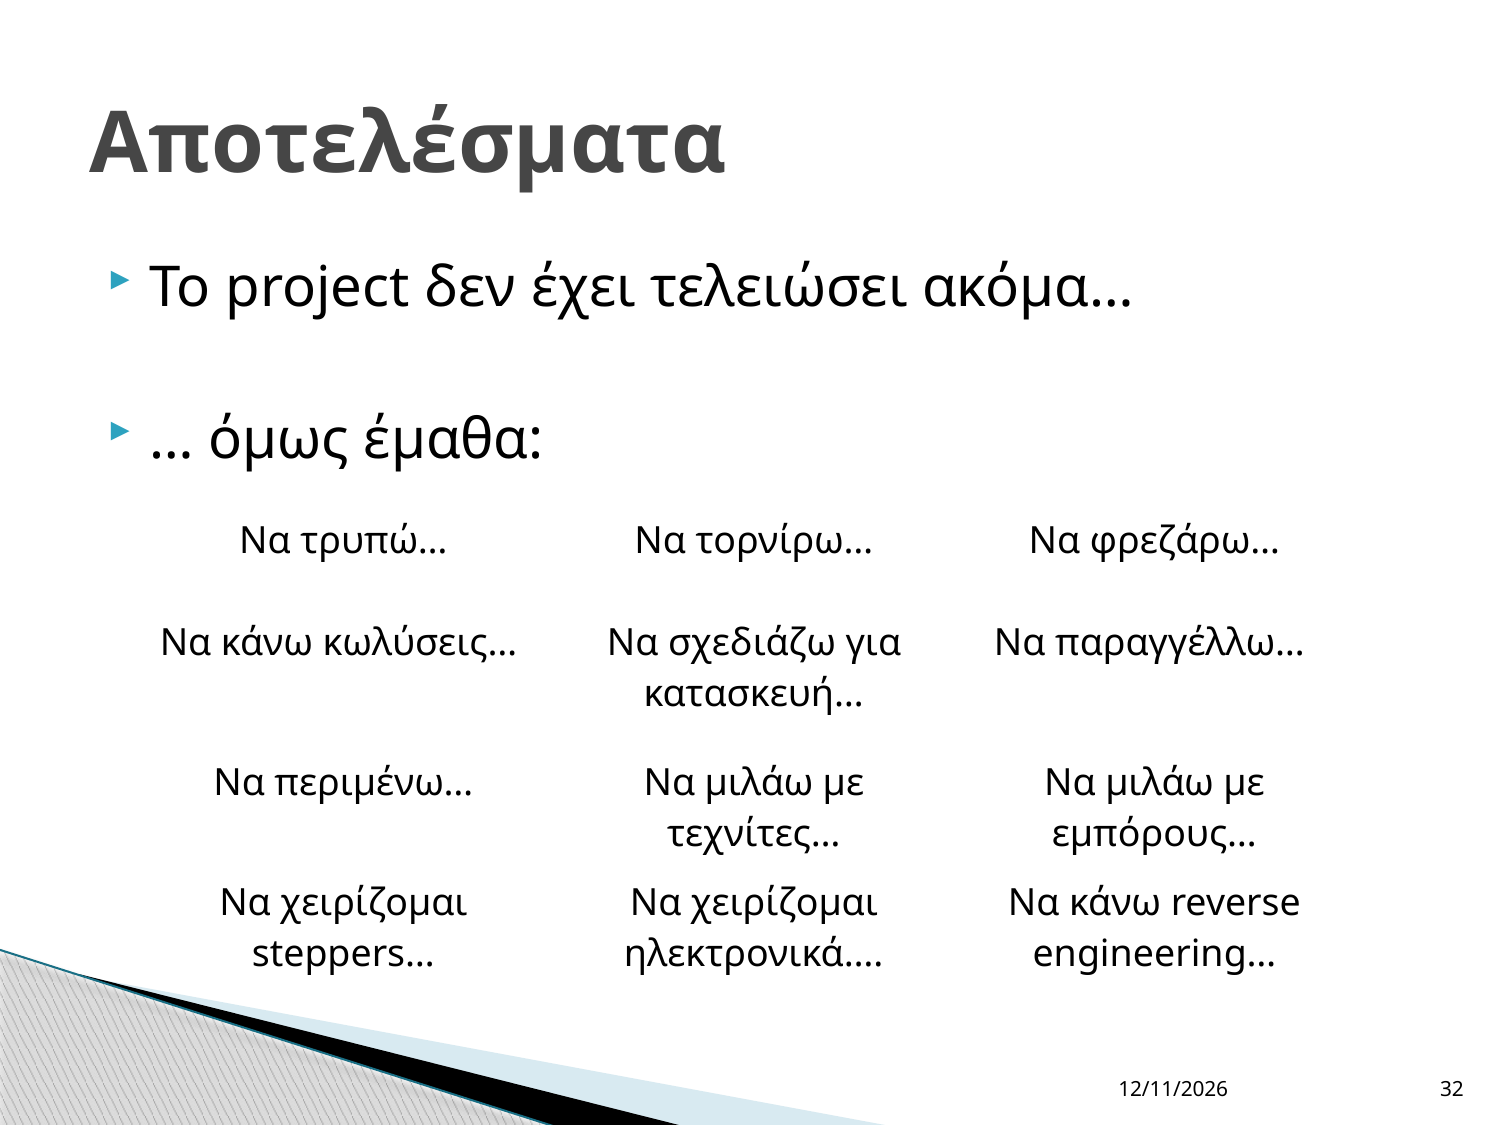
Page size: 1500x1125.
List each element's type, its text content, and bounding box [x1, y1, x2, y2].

table_cell Να χειρίζομαι steppers… [136, 868, 551, 988]
table_cell Να χειρίζομαι ηλεκτρονικά…. [551, 868, 957, 988]
table_cell Να μιλάω με εμπόρους… [957, 748, 1352, 868]
table_cell Να μιλάω με τεχνίτες… [551, 748, 957, 868]
table_cell Να κάνω κωλύσεις… [136, 608, 551, 748]
title Αποτελέσματα [75, 45, 1425, 233]
table_header Να φρεζάρω… [957, 506, 1352, 608]
table_cell Να περιμένω… [136, 748, 551, 868]
slide_number 32 [1418, 1051, 1479, 1112]
table_header Να τορνίρω… [551, 506, 957, 608]
table_cell Να παραγγέλλω… [957, 608, 1352, 748]
list Το project δεν έχει τελειώσει ακόμα… … όμως έμαθα: [75, 243, 1425, 986]
table_cell Να σχεδιάζω για κατασκευή… [551, 608, 957, 748]
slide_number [1103, 1051, 1418, 1112]
table_cell Να κάνω reverse engineering… [957, 868, 1352, 988]
table_header Να τρυπώ… [136, 506, 551, 608]
